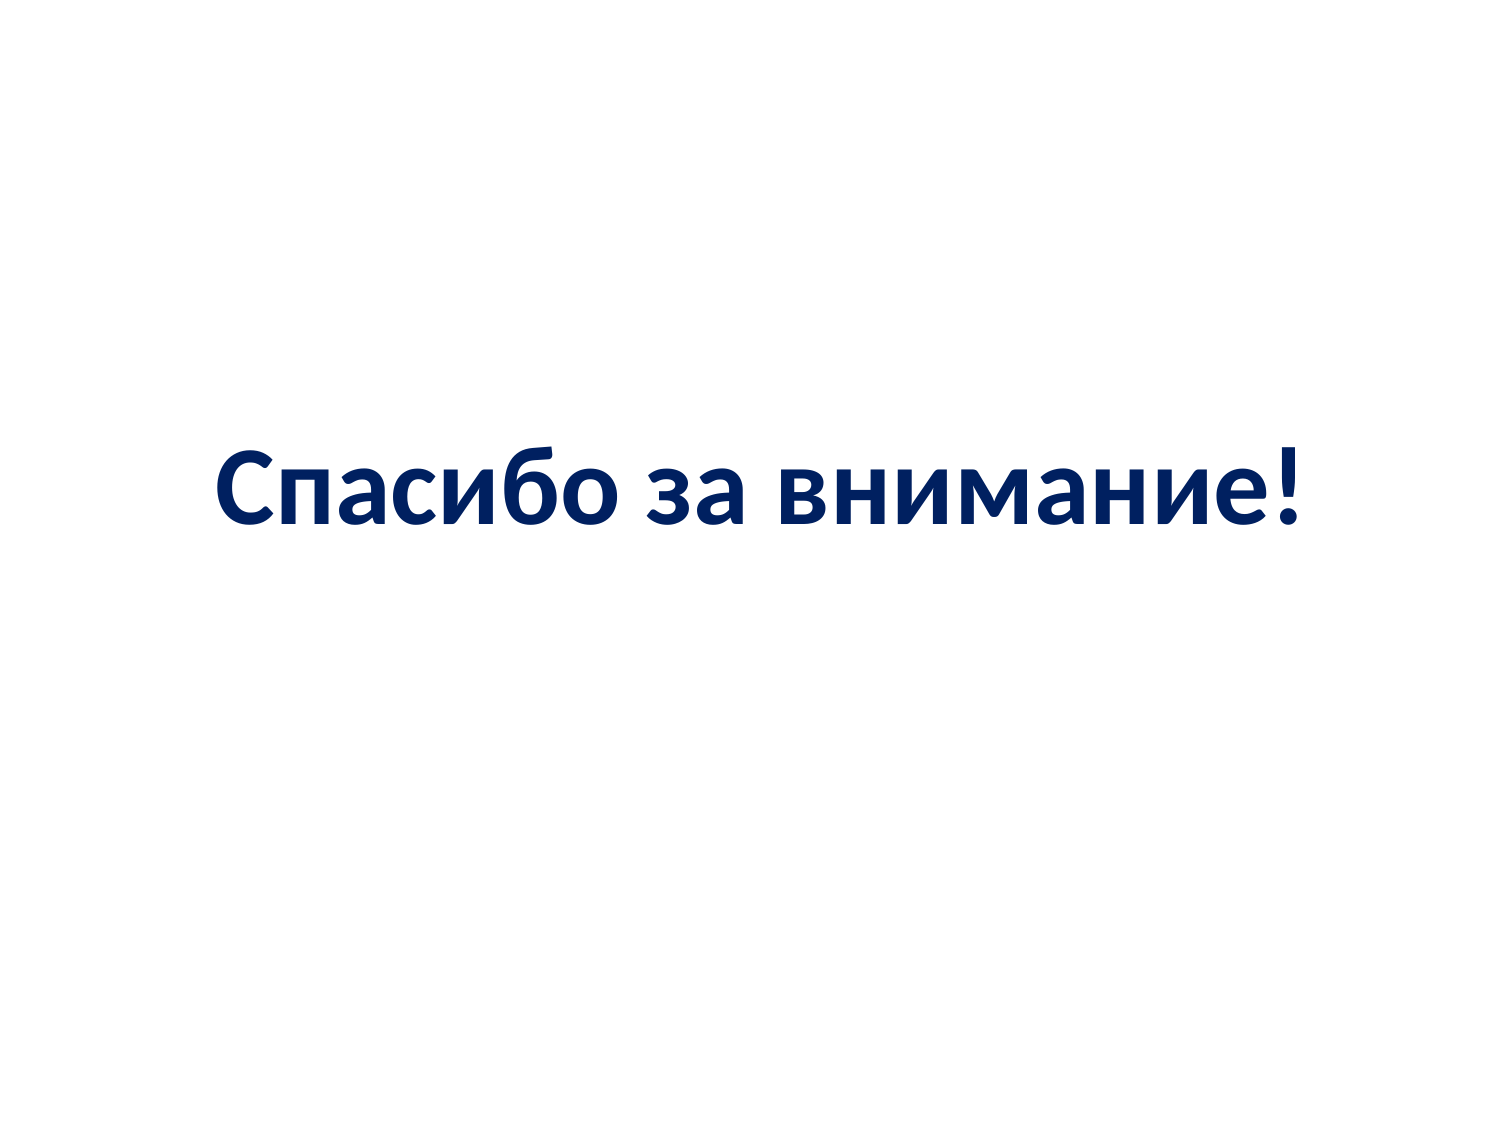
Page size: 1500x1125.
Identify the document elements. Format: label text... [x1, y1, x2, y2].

text_box Спасибо за внимание! [76, 404, 1447, 555]
